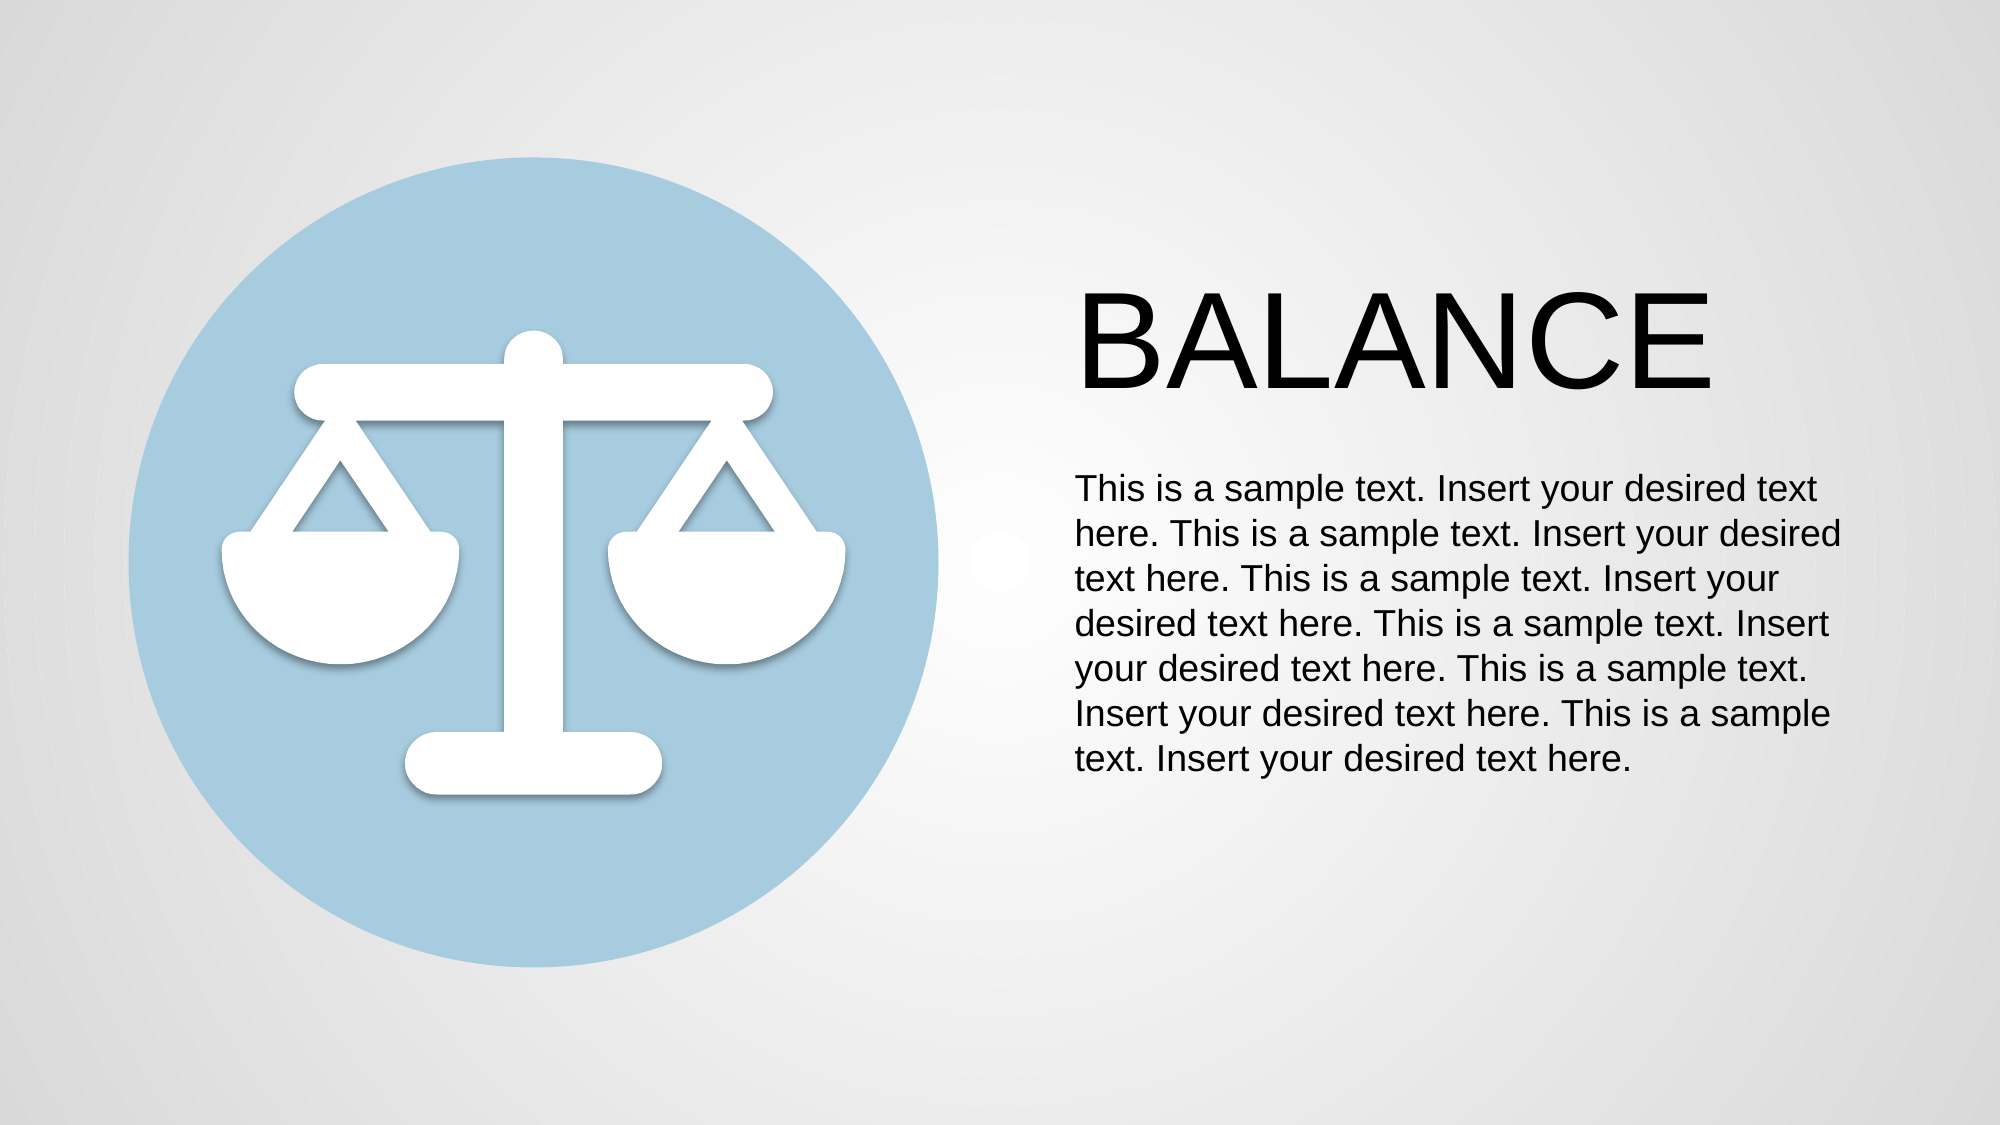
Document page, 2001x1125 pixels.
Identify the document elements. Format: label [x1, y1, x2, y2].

text_box [128, 157, 939, 968]
text_box [1059, 243, 1885, 836]
